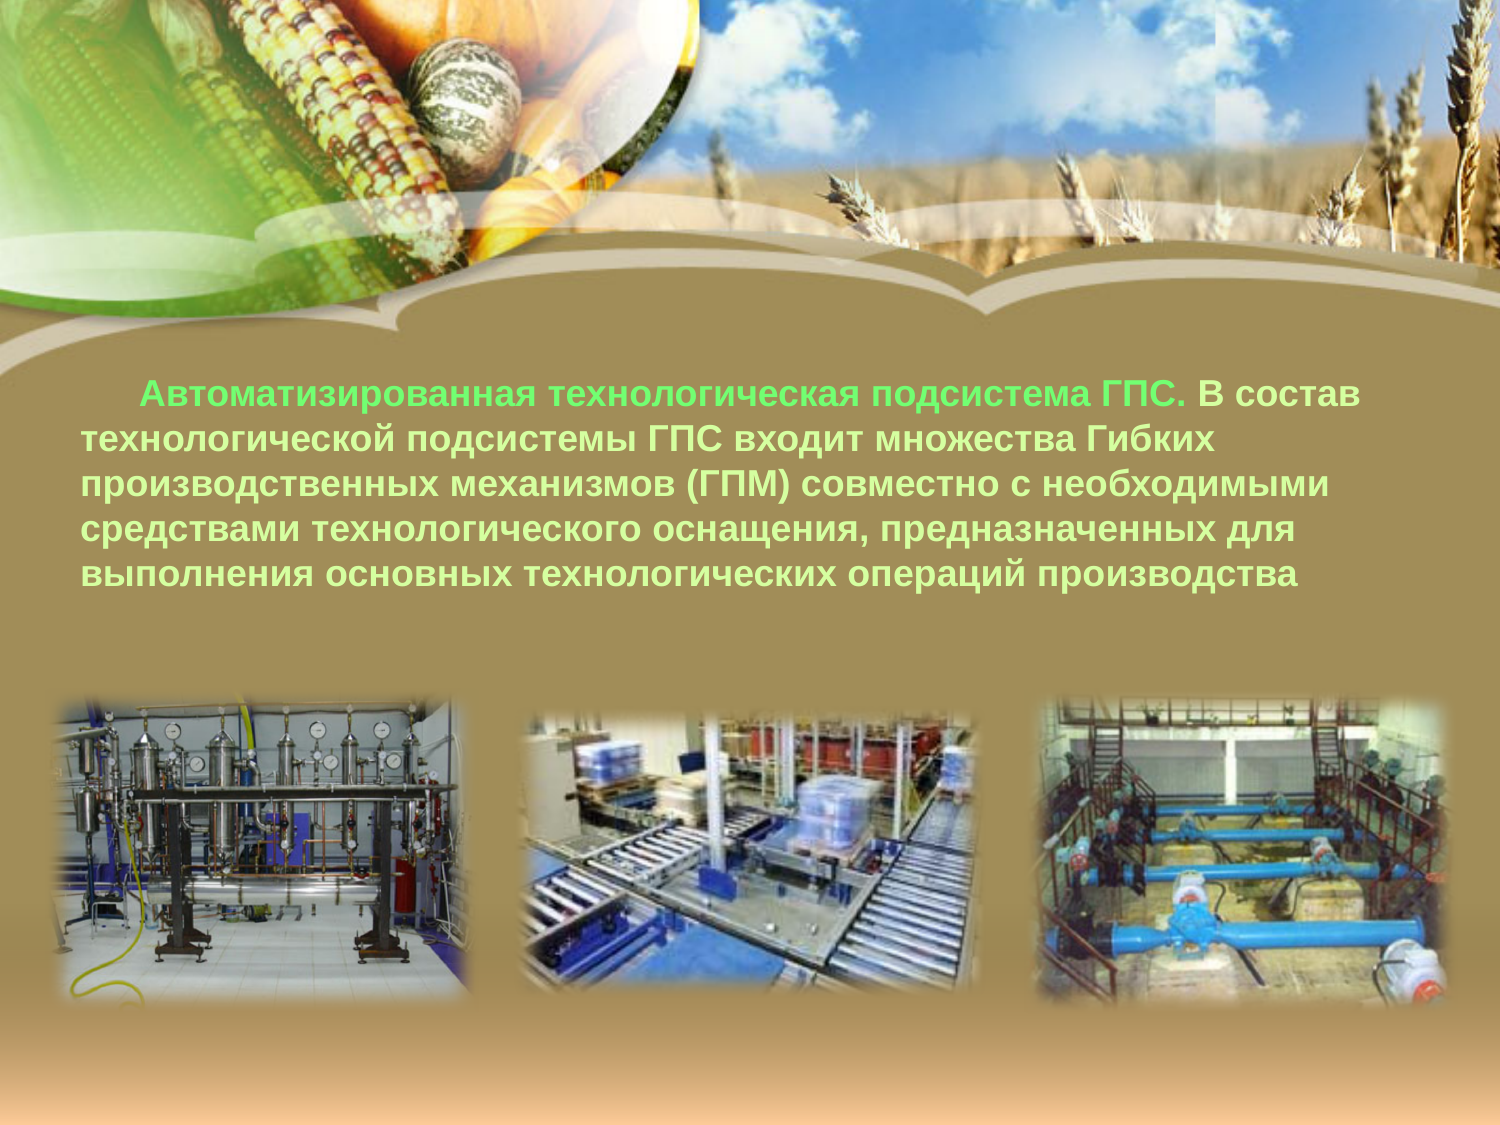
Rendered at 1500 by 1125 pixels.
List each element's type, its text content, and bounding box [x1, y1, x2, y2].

list Автоматизированная технологическая подсистема ГПС. В состав технологической подсистемы ГПС входит множества Гибких производственных механизмов (ГПМ) совместно с необходимыми средствами технологического оснащения, предназначенных для выполнения основных технологических операций производства [64, 361, 1447, 622]
picture [0, 0, 1500, 1014]
